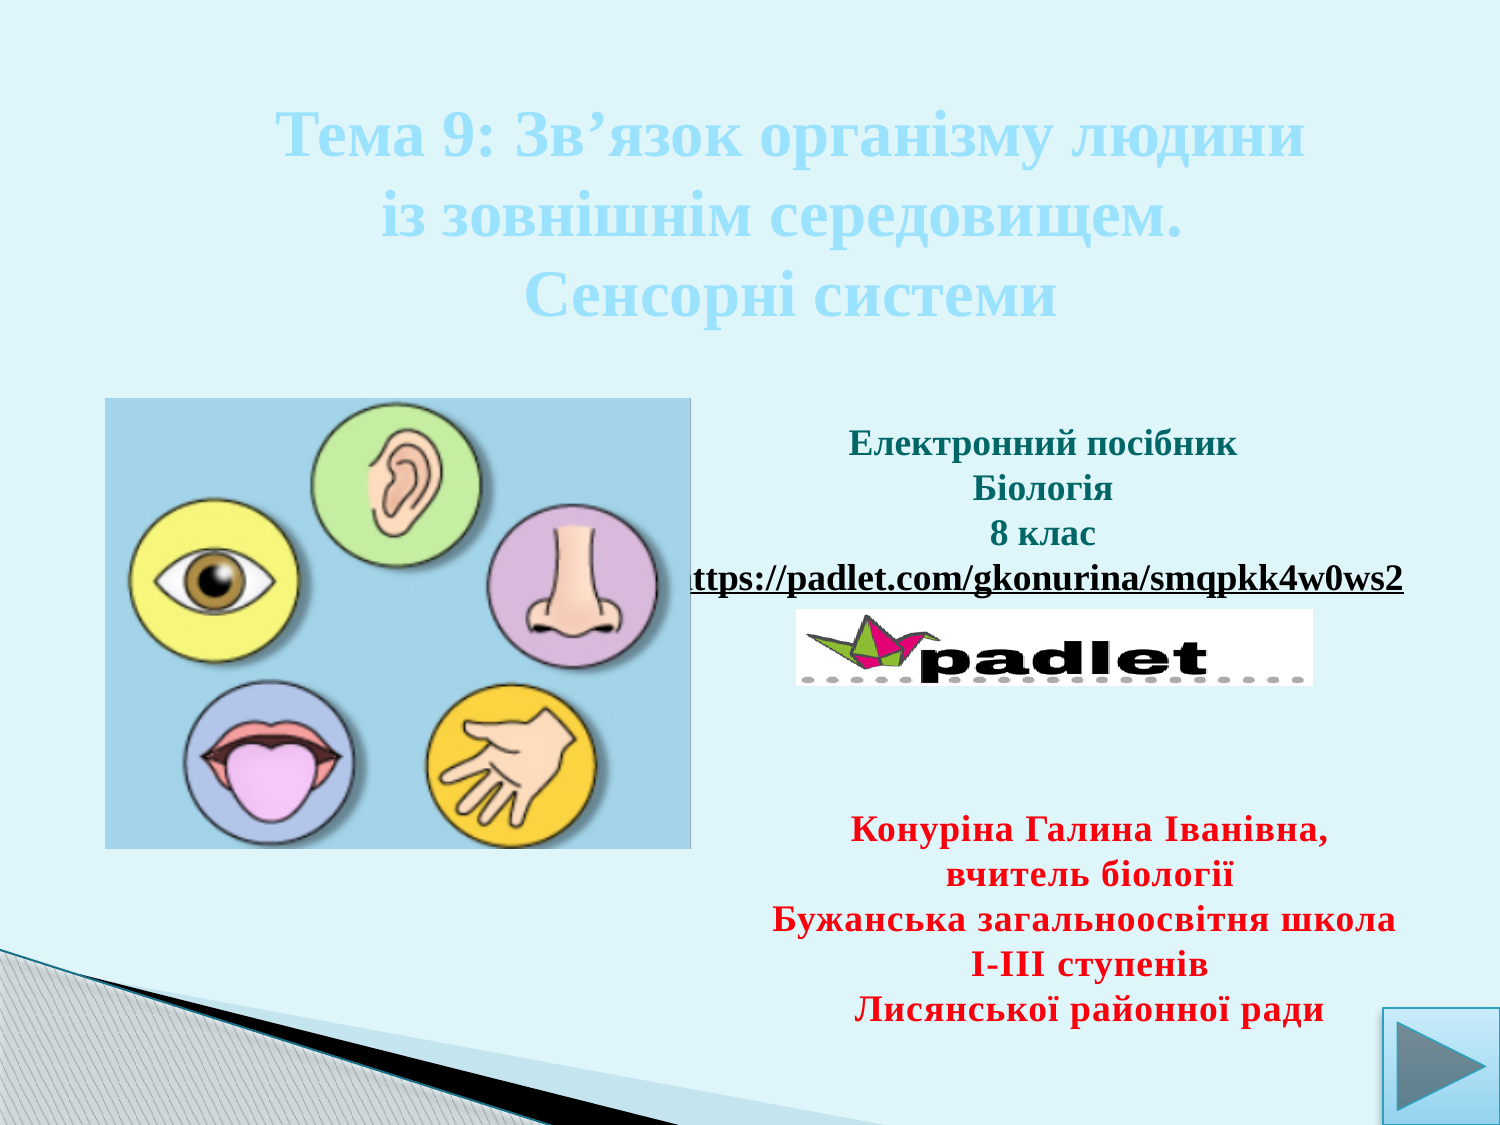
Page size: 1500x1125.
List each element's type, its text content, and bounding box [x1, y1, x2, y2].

text_box [1382, 1007, 1500, 1125]
picture [105, 398, 694, 849]
text_box Конуріна Галина Іванівна, вчитель біології Бужанська загальноосвітня школа I-III ступенів Лисянської районної ради [679, 796, 1500, 1037]
picture [796, 609, 1313, 686]
text_box Електронний посібник Біологія 8 клас https://padlet.com/gkonurina/smqpkk4w0ws2 [700, 410, 1430, 695]
text_box Тема 9: Зв’язок організму людини із зовнішнім середовищем. Сенсорні системи [234, 81, 1348, 337]
